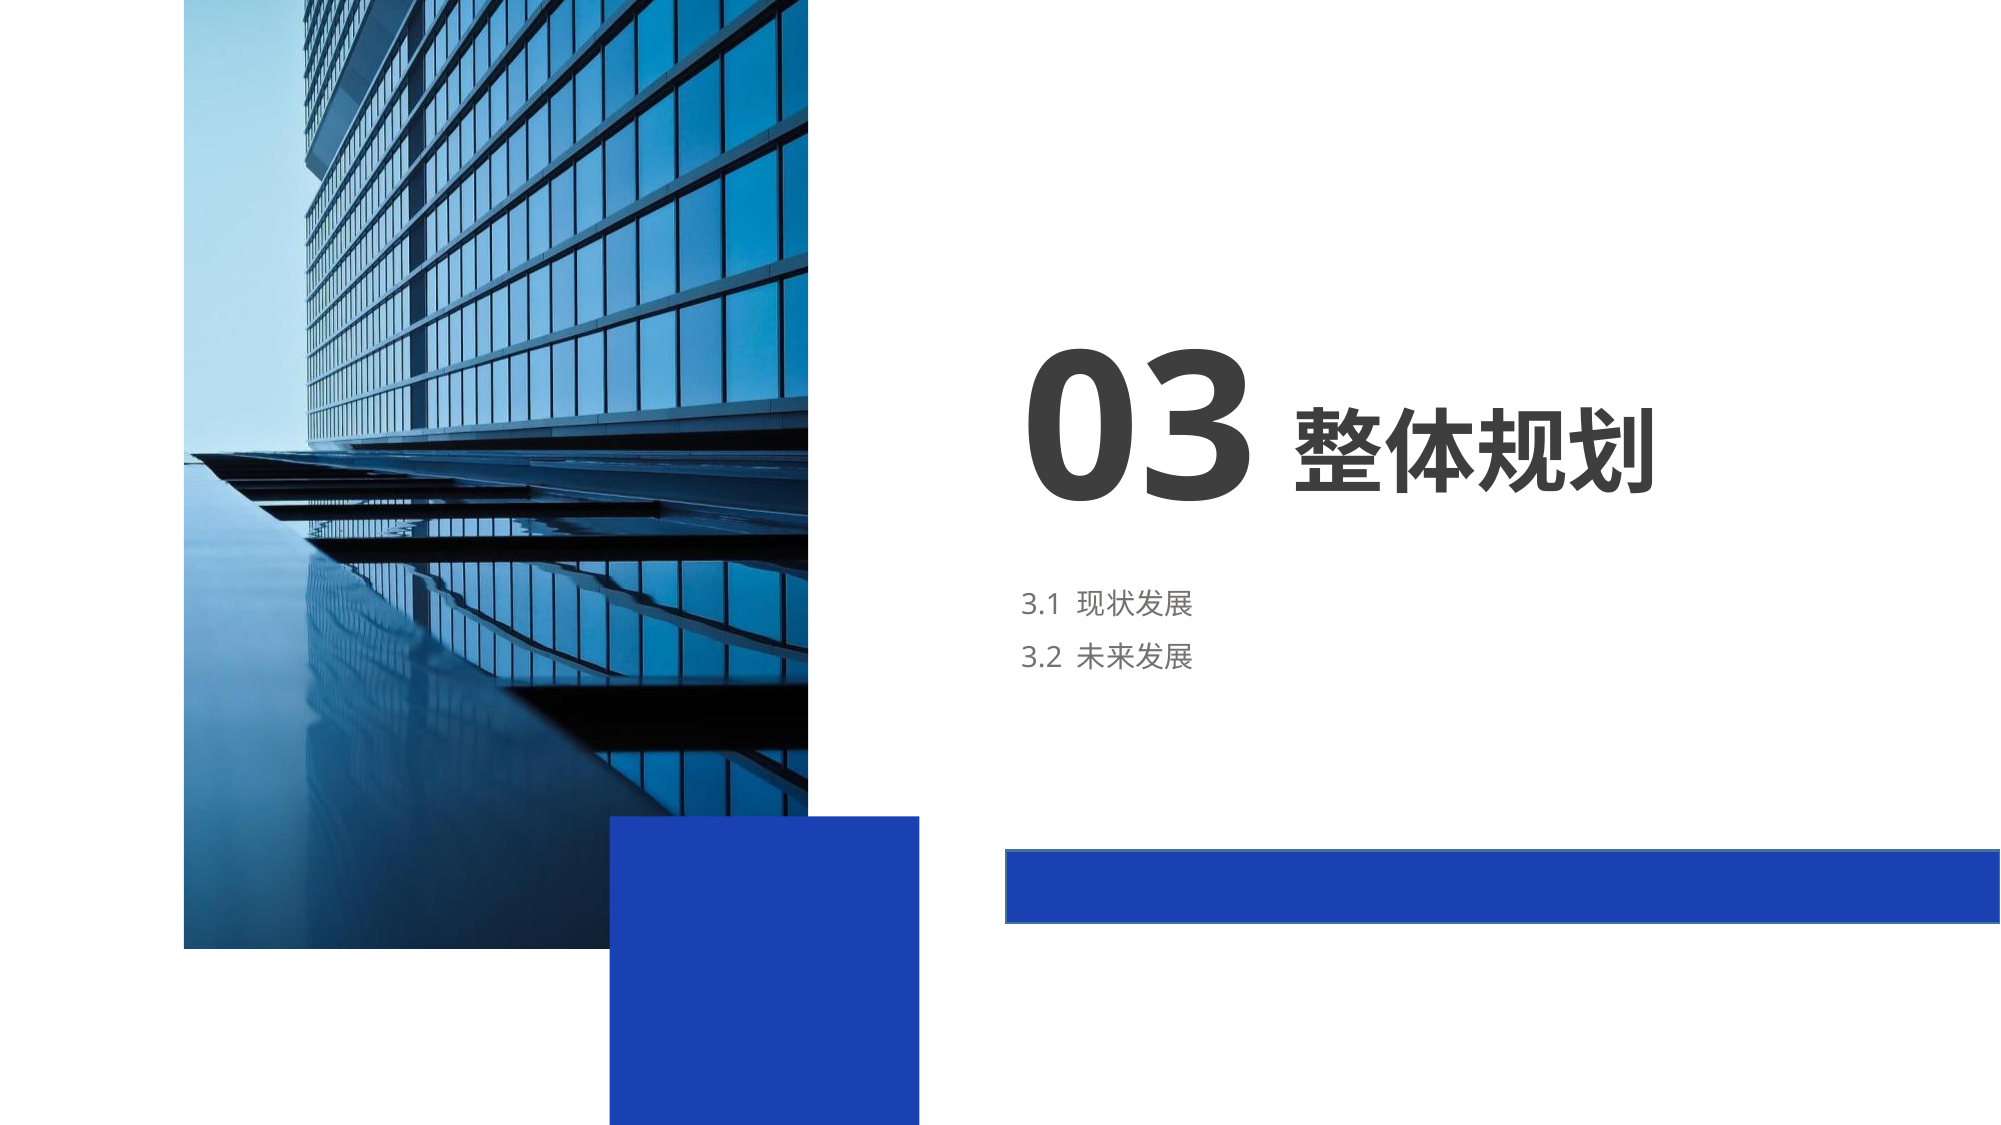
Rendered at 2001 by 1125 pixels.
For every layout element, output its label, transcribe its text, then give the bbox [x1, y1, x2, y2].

text_box [1005, 849, 2000, 924]
text_box 3.1 现状发展 3.2 未来发展 [1006, 560, 1284, 838]
text_box [609, 815, 920, 1125]
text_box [1006, 276, 1921, 552]
picture [183, 0, 809, 949]
